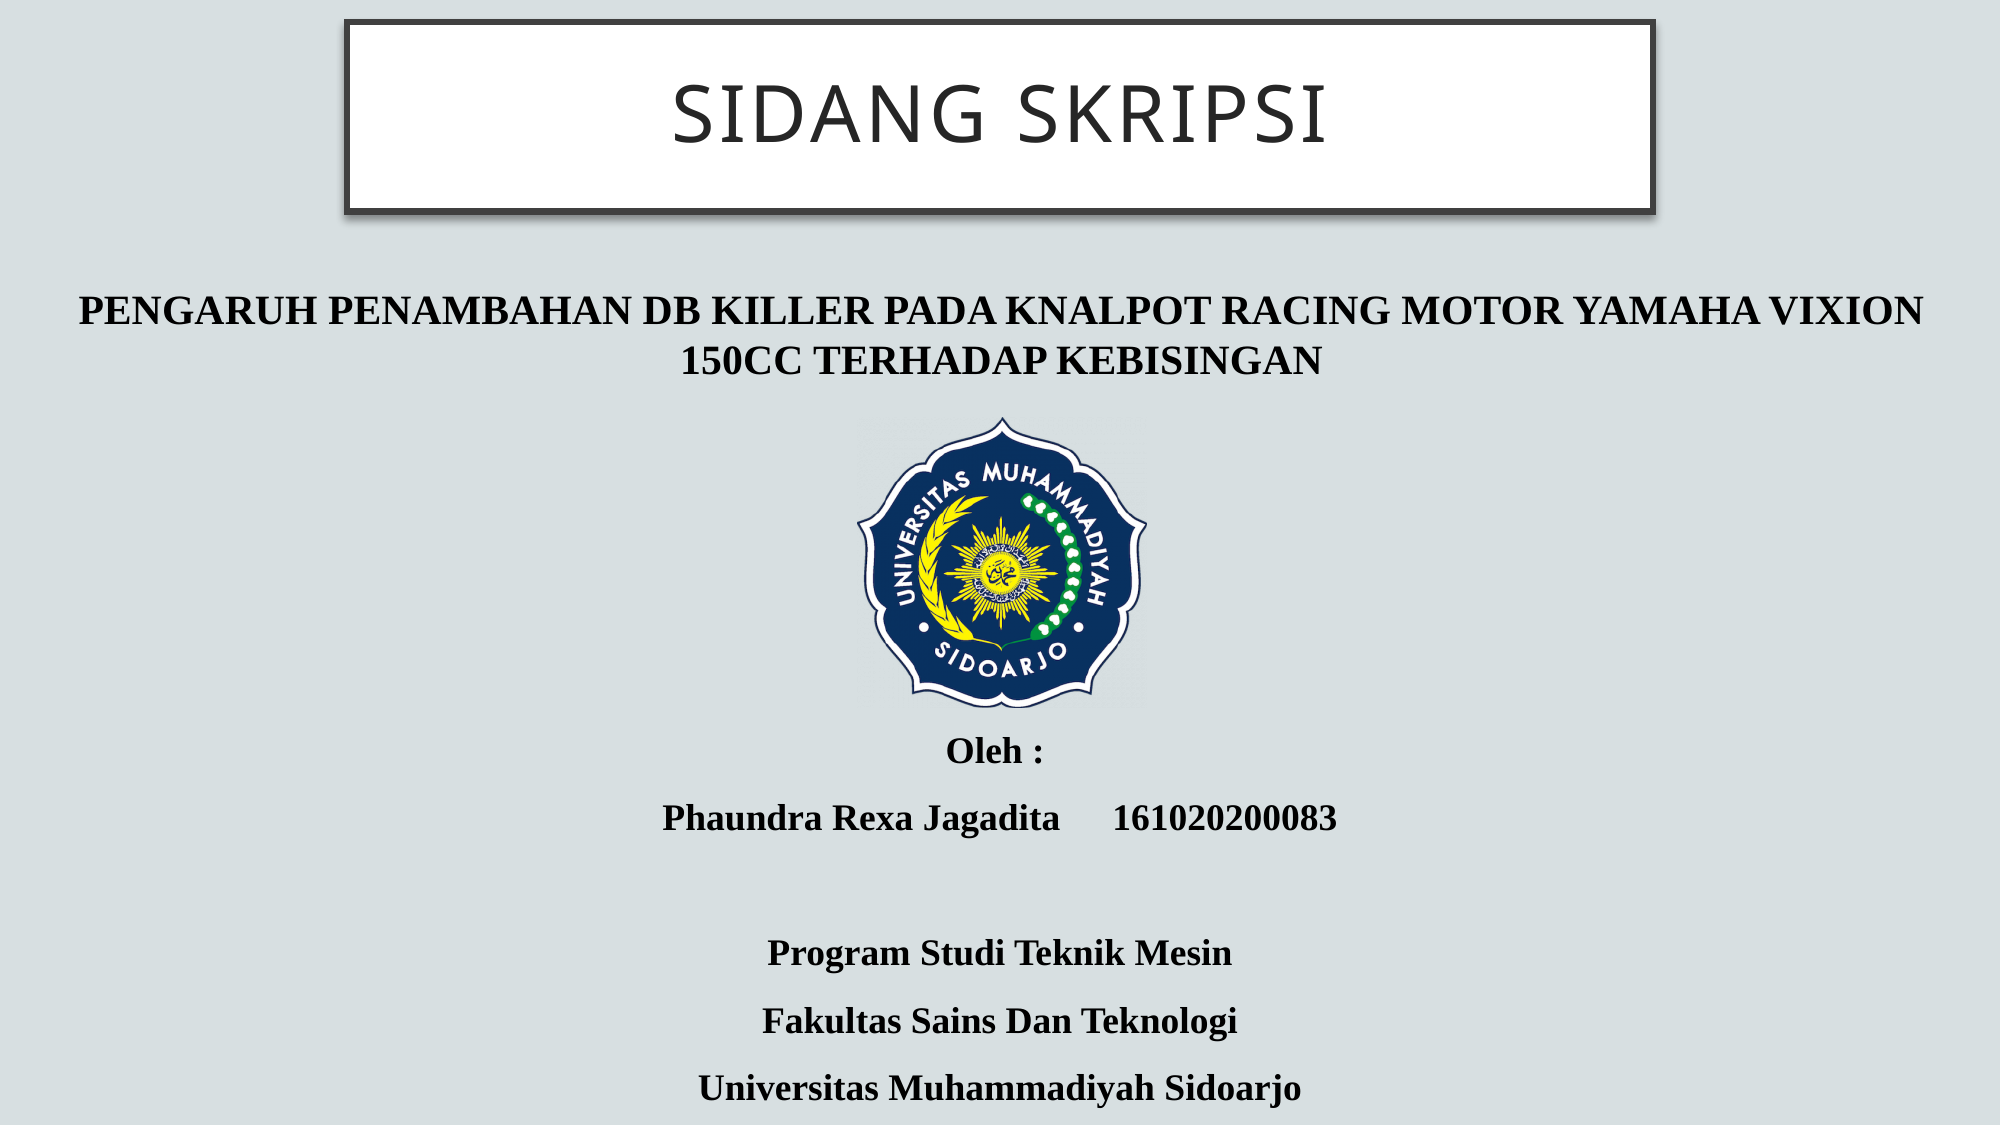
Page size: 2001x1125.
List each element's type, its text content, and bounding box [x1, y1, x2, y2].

picture [856, 417, 1147, 708]
text_box Oleh : Phaundra Rexa Jagadita 161020200083 Program Studi Teknik Mesin Fakultas Sains Dan Teknologi Universitas Muhammadiyah Sidoarjo [210, 628, 1790, 1116]
title SIDANG SKRIPSI [344, 19, 1656, 215]
subtitle PENGARUH PENAMBAHAN DB KILLER PADA KNALPOT RACING MOTOR YAMAHA VIXION 150CC TERHADAP KEBISINGAN [30, 275, 1974, 1060]
